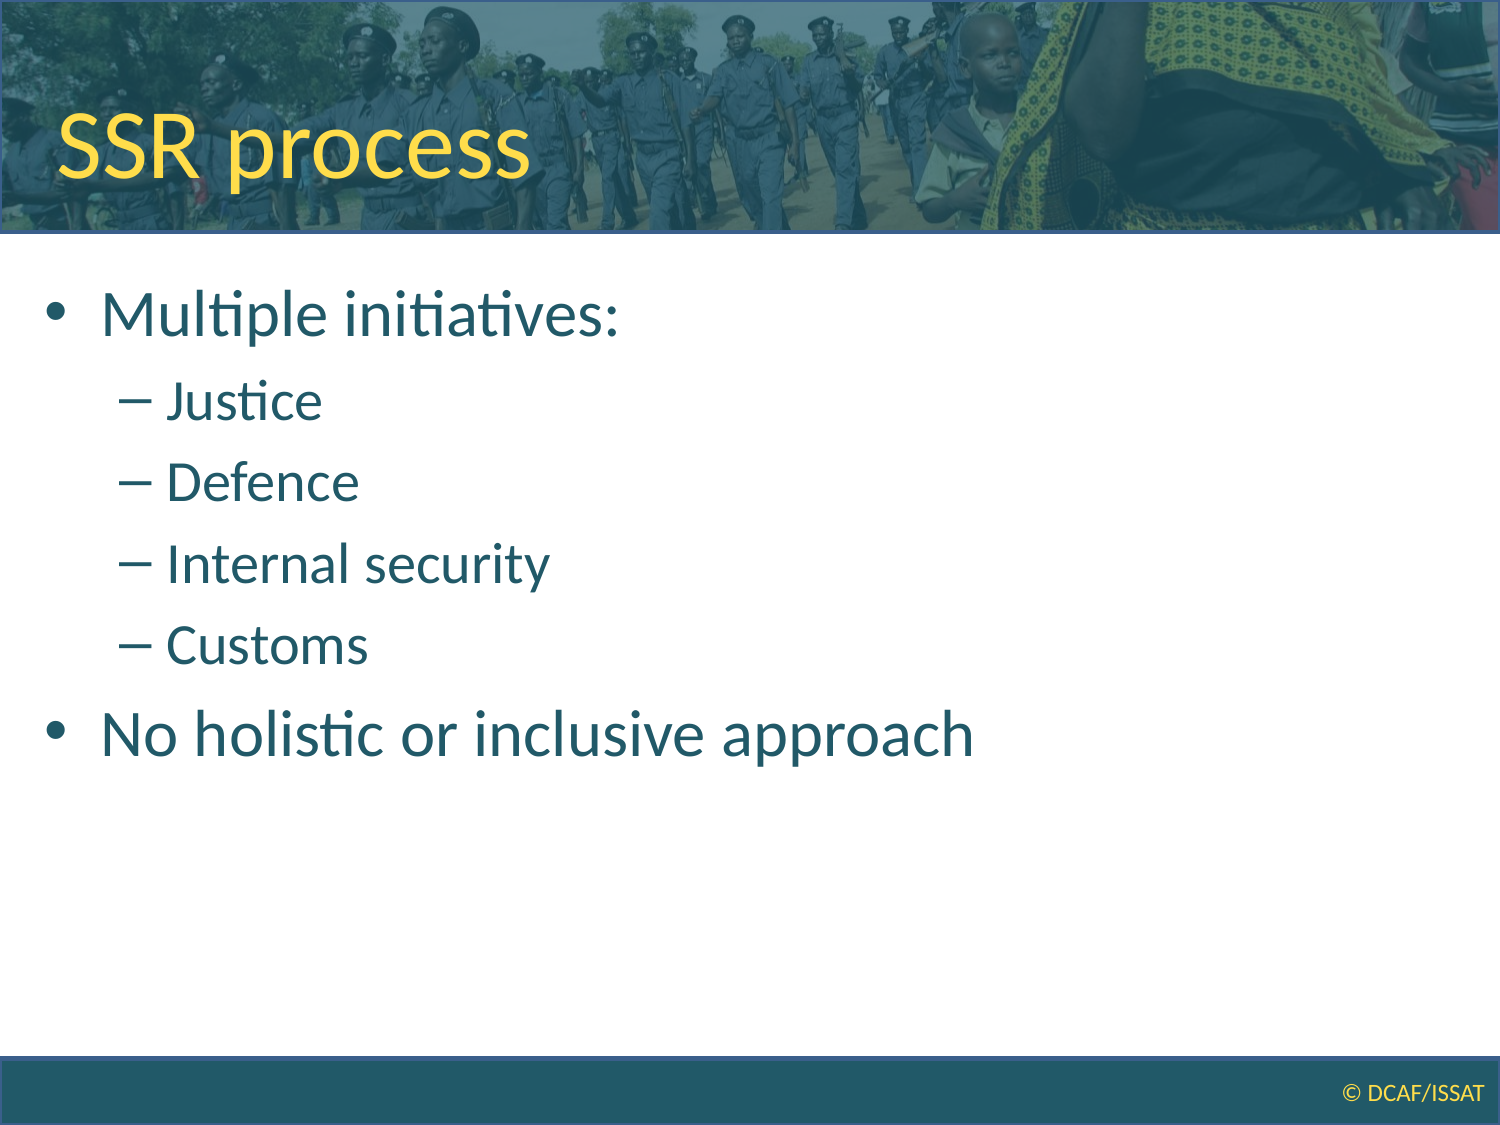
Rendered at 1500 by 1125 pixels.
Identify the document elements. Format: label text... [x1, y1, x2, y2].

title SSR process [41, 45, 1459, 233]
list Multiple initiatives: Justice Defence Internal security Customs No holistic or inclusive approach [29, 262, 1459, 1024]
